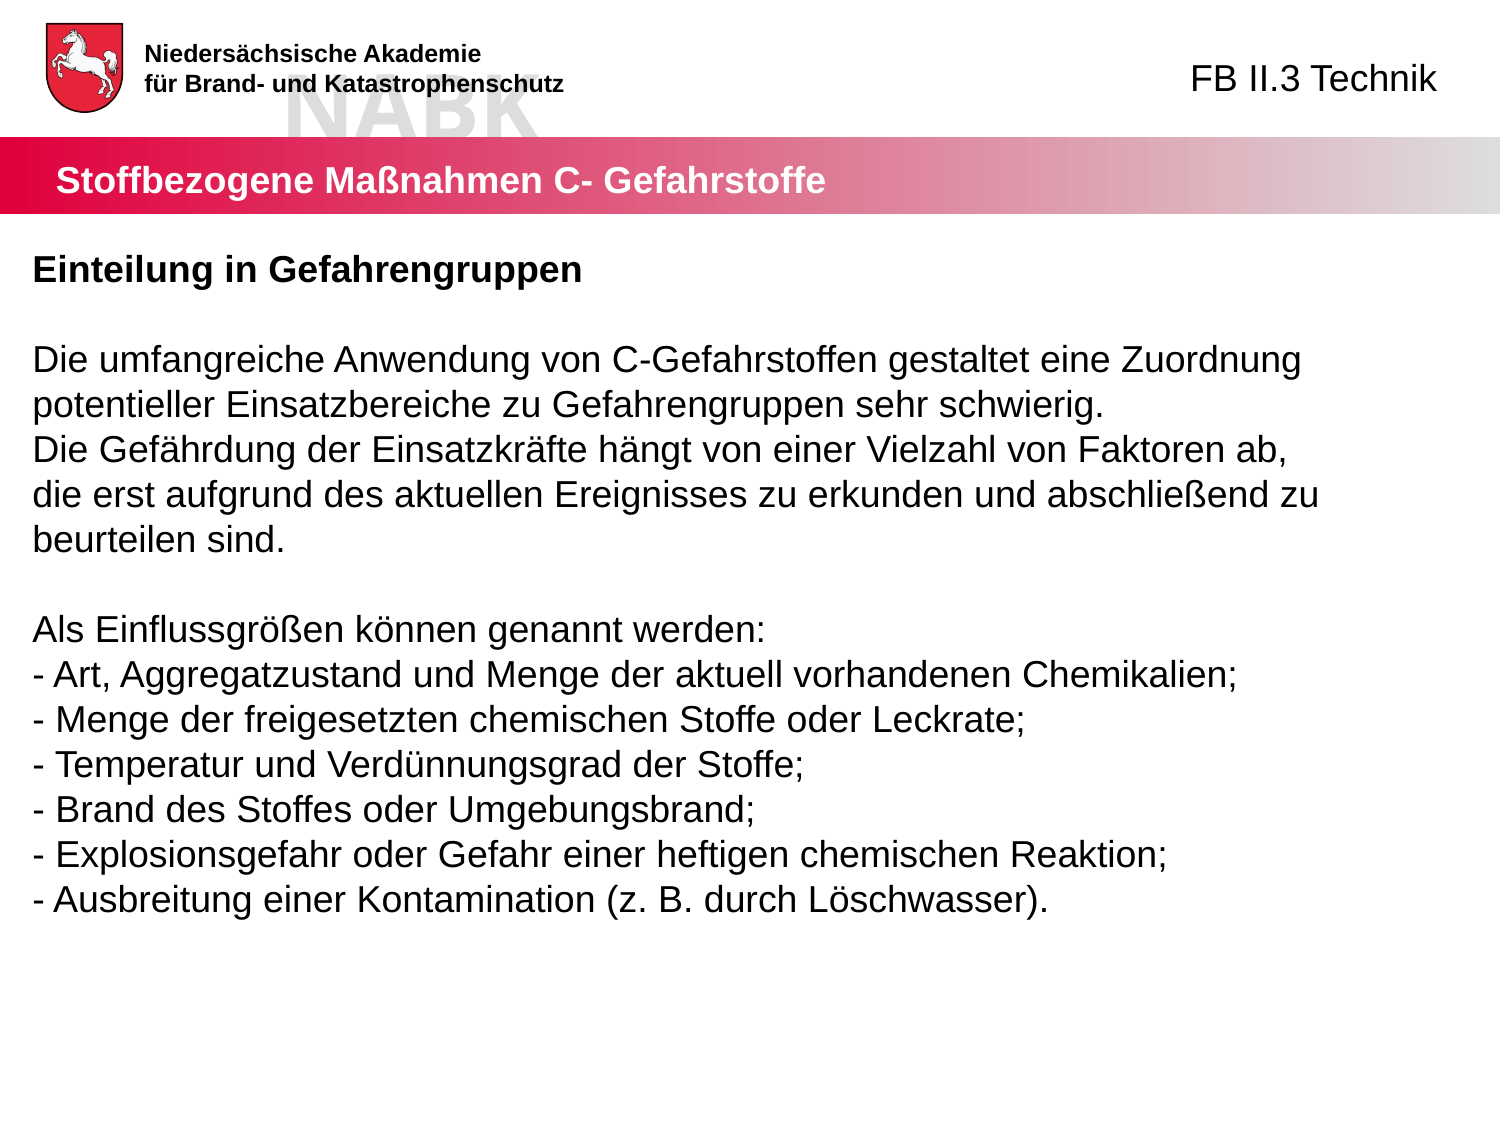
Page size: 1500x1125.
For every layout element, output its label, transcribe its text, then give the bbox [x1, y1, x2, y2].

text_box Einteilung in Gefahrengruppen Die umfangreiche Anwendung von C-Gefahrstoffen gestaltet eine Zuordnung potentieller Einsatzbereiche zu Gefahrengruppen sehr schwierig. Die Gefährdung der Einsatzkräfte hängt von einer Vielzahl von Faktoren ab, die erst aufgrund des aktuellen Ereignisses zu erkunden und abschließend zu beurteilen sind. Als Einflussgrößen können genannt werden: - Art, Aggregatzustand und Menge der aktuell vorhandenen Chemikalien; - Menge der freigesetzten chemischen Stoffe oder Leckrate; - Temperatur und Verdünnungsgrad der Stoffe; - Brand des Stoffes oder Umgebungsbrand; - Explosionsgefahr oder Gefahr einer heftigen chemischen Reaktion; - Ausbreitung einer Kontamination (z. B. durch Löschwasser). [17, 237, 1359, 928]
picture [45, 22, 124, 114]
